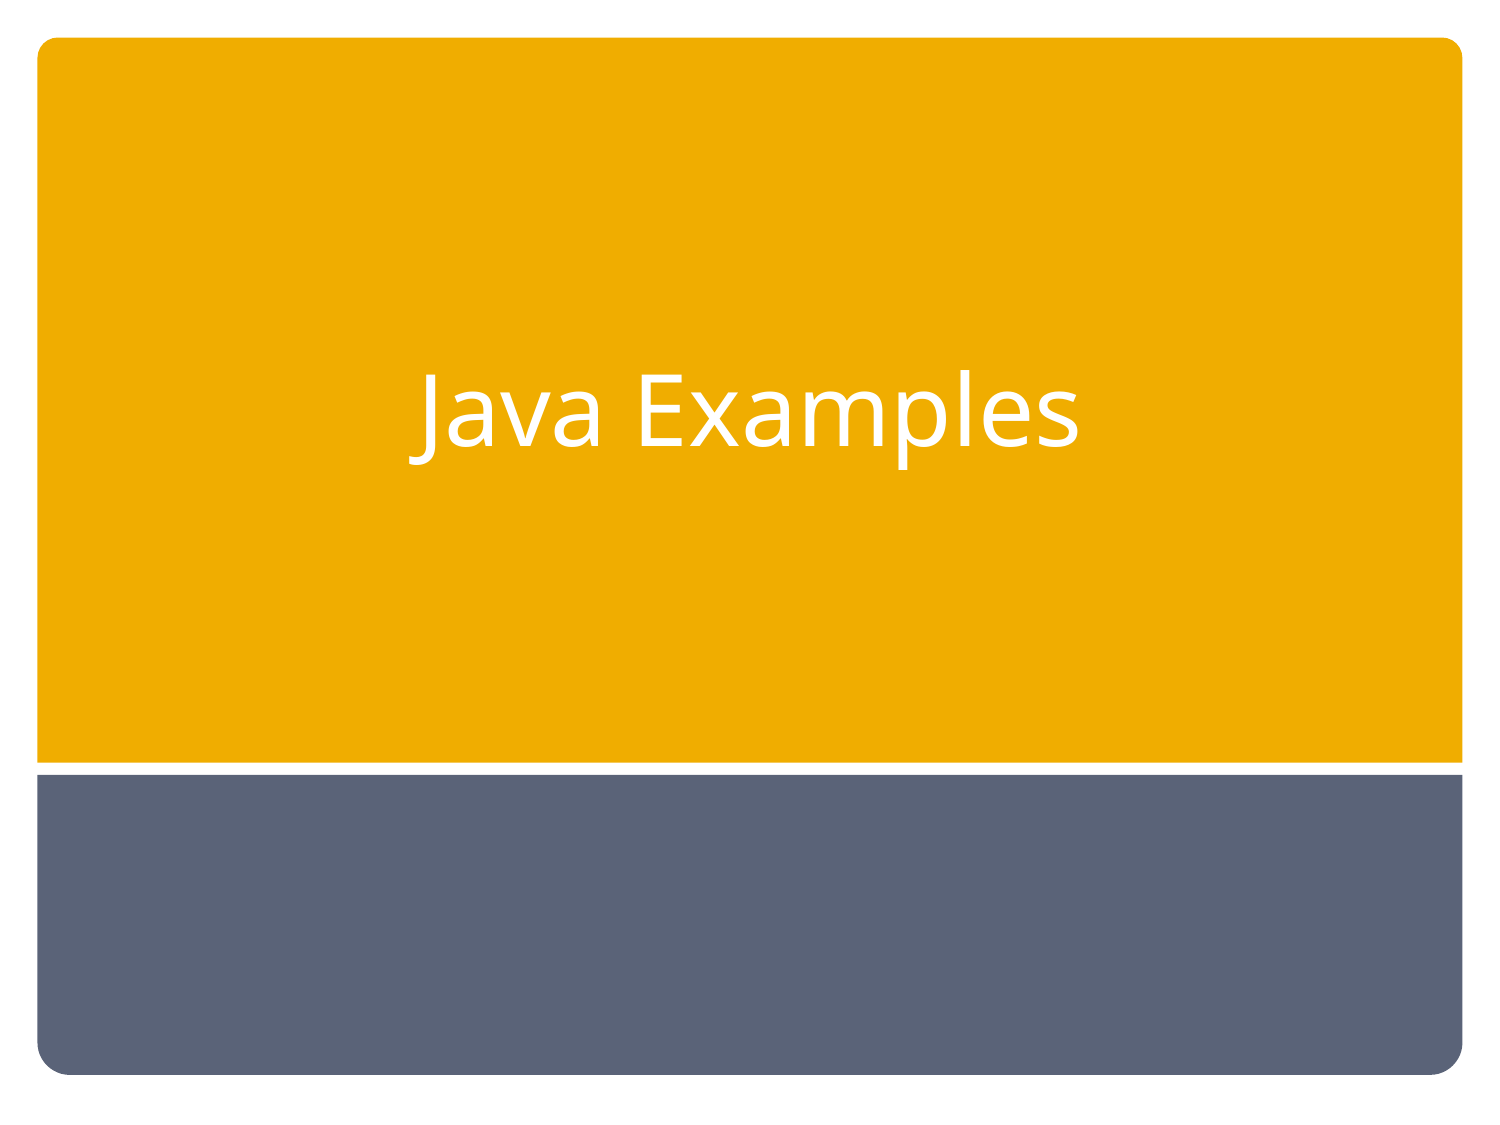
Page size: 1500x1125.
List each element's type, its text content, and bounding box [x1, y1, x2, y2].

title Java Examples [99, 87, 1401, 726]
